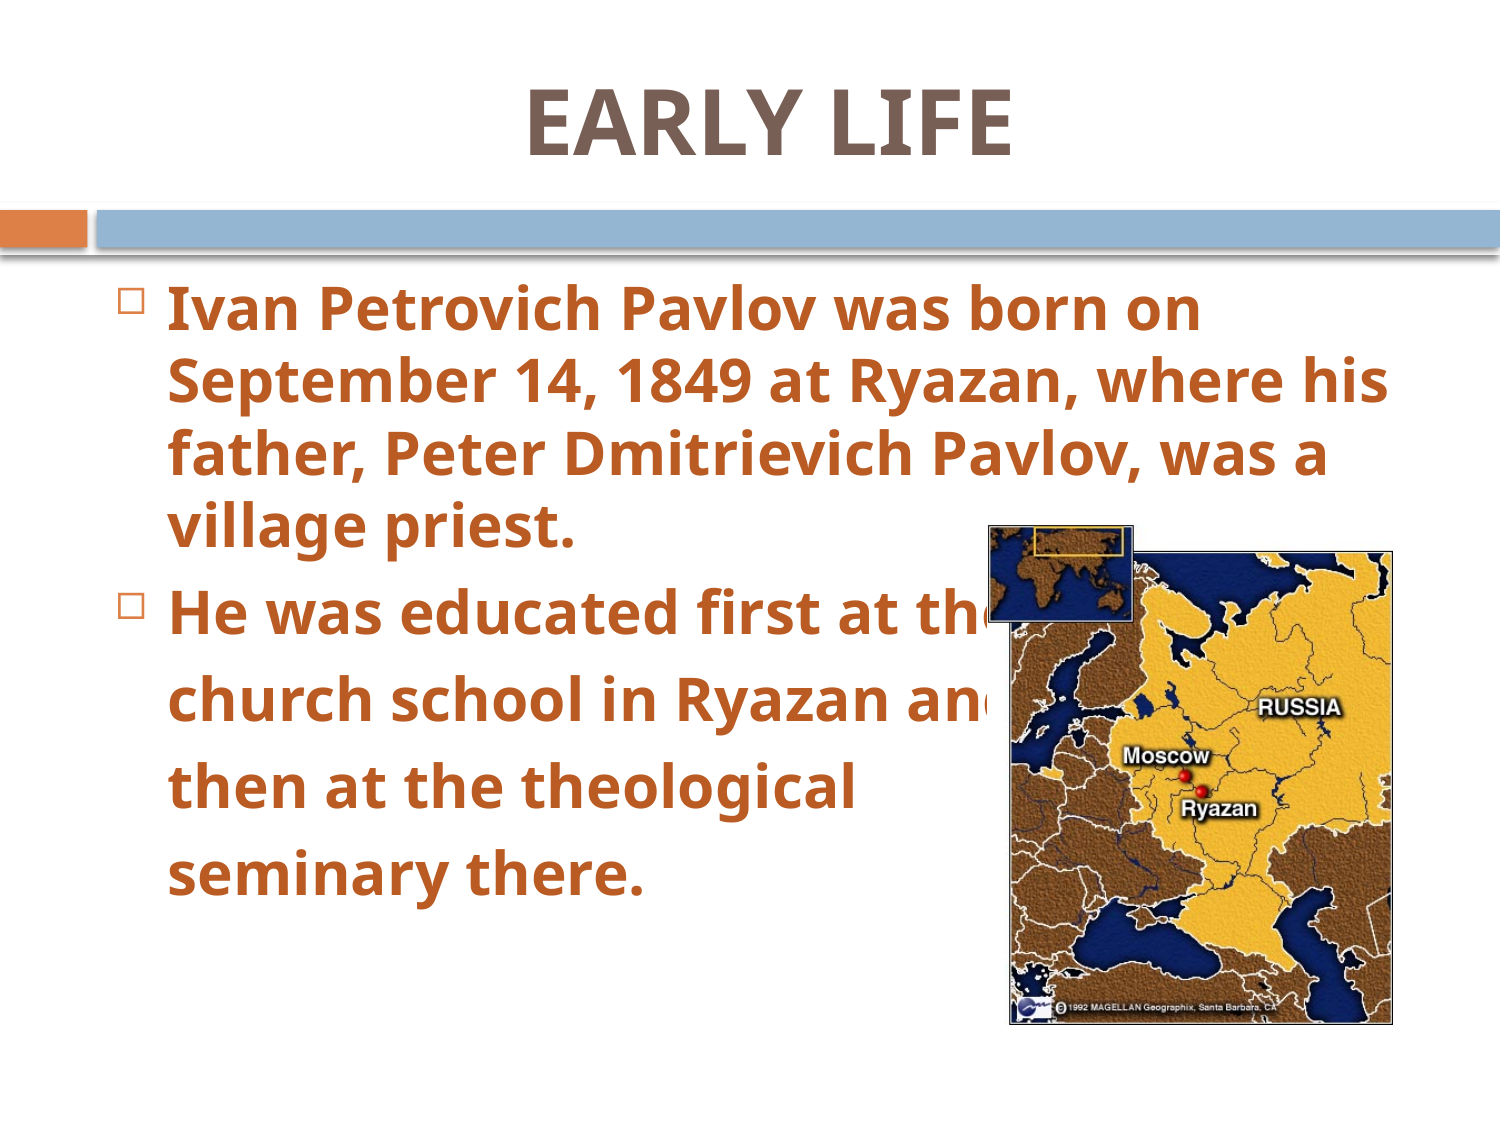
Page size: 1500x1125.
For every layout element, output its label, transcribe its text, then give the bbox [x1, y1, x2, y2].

list Ivan Petrovich Pavlov was born on September 14, 1849 at Ryazan, where his father, Peter Dmitrievich Pavlov, was a village priest. He was educated first at the church school in Ryazan and then at the theological seminary there. [100, 262, 1438, 1000]
title EARLY LIFE [100, 37, 1438, 200]
picture [987, 524, 1393, 1026]
